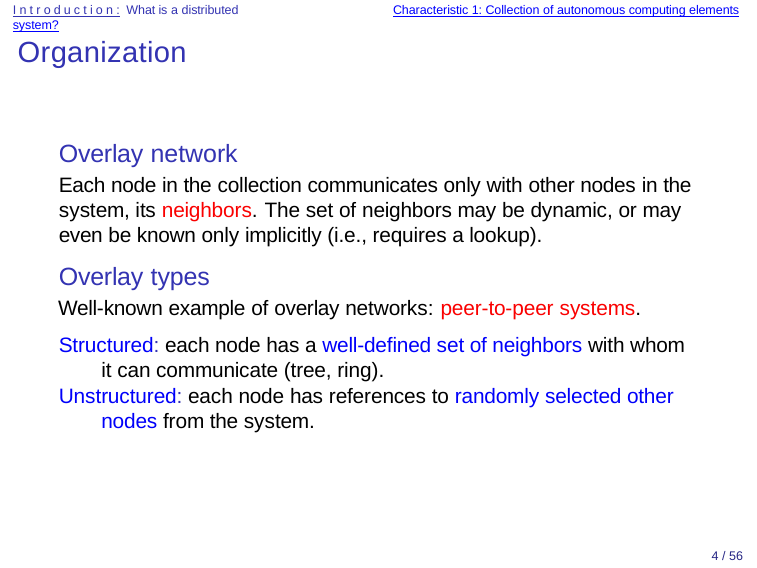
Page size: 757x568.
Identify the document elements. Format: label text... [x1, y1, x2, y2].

text_box Introduction: What is a distributed system? [10, 0, 253, 33]
text_box Characteristic 1: Collection of autonomous computing elements [391, 0, 745, 18]
text_box Organization Overlay network Each node in the collection communicates only with other nodes in the system, its neighbors. The set of neighbors may be dynamic, or may even be known only implicitly (i.e., requires a lookup). Overlay types Well-known example of overlay networks: peer-to-peer systems. Structured: each node has a well-defined set of neighbors with whom it can communicate (tree, ring). Unstructured: each node has references to randomly selected other nodes from the system. [15, 31, 699, 433]
text_box 2 / 56 [705, 546, 745, 568]
